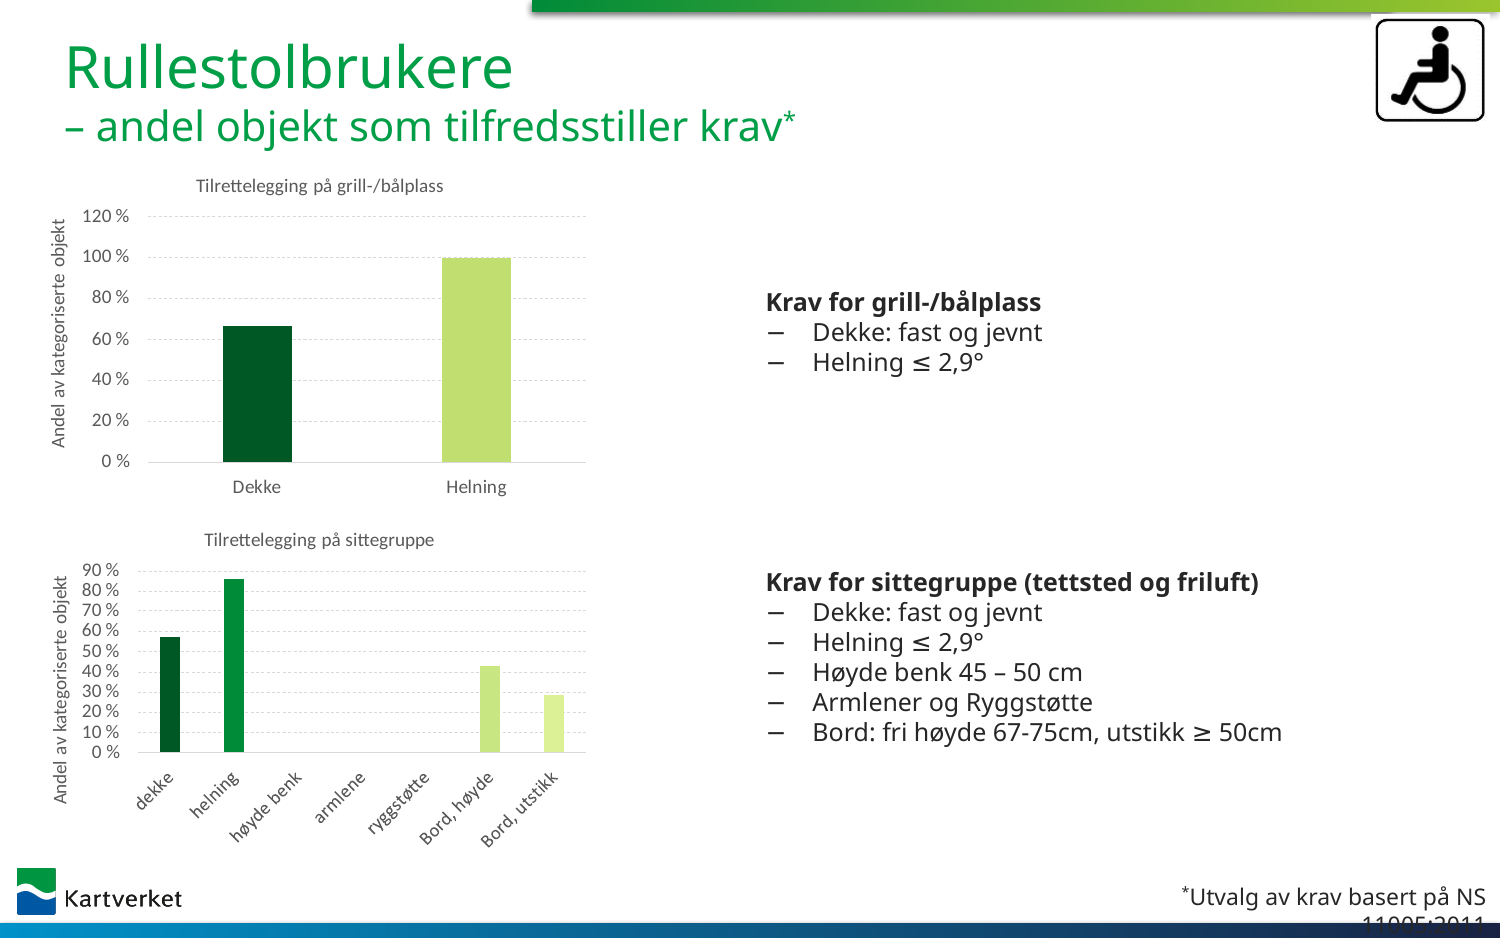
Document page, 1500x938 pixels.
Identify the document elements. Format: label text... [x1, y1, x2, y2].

picture [41, 520, 597, 859]
text_box Rullestolbrukere – andel objekt som tilfredsstiller krav* [49, 14, 1431, 158]
picture [1371, 13, 1491, 127]
text_box Krav for sittegruppe (tettsted og friluft) Dekke: fast og jevnt Helning ≤ 2,9° Høyde benk 45 – 50 cm Armlener og Ryggstøtte Bord: fri høyde 67-75cm, utstikk ≥ 50cm [750, 559, 1500, 754]
text_box *Utvalg av krav basert på NS 11005:2011 [1068, 873, 1500, 938]
text_box Krav for grill-/bålplass Dekke: fast og jevnt Helning ≤ 2,9° [750, 279, 1452, 384]
picture [41, 166, 597, 505]
